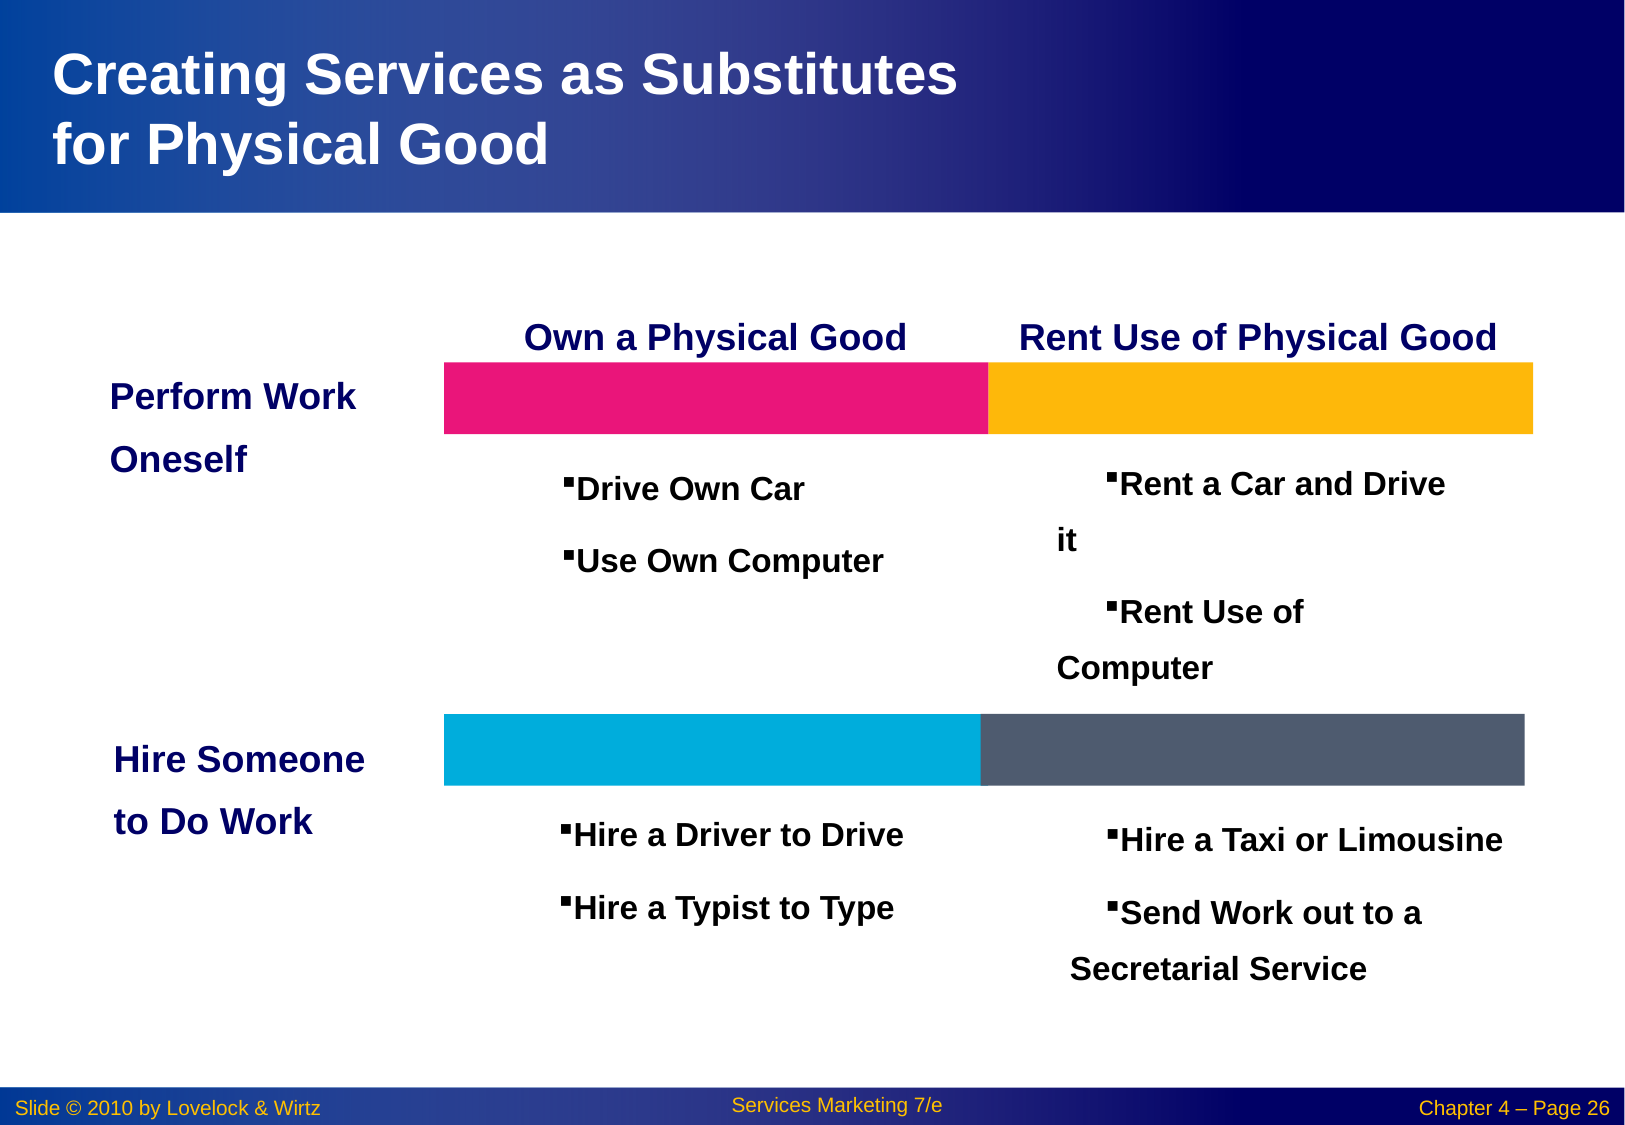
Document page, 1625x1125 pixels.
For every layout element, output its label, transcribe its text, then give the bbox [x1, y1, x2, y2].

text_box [94, 287, 1534, 1001]
title Creating Services as Substitutes for Physical Good [36, 37, 1050, 176]
